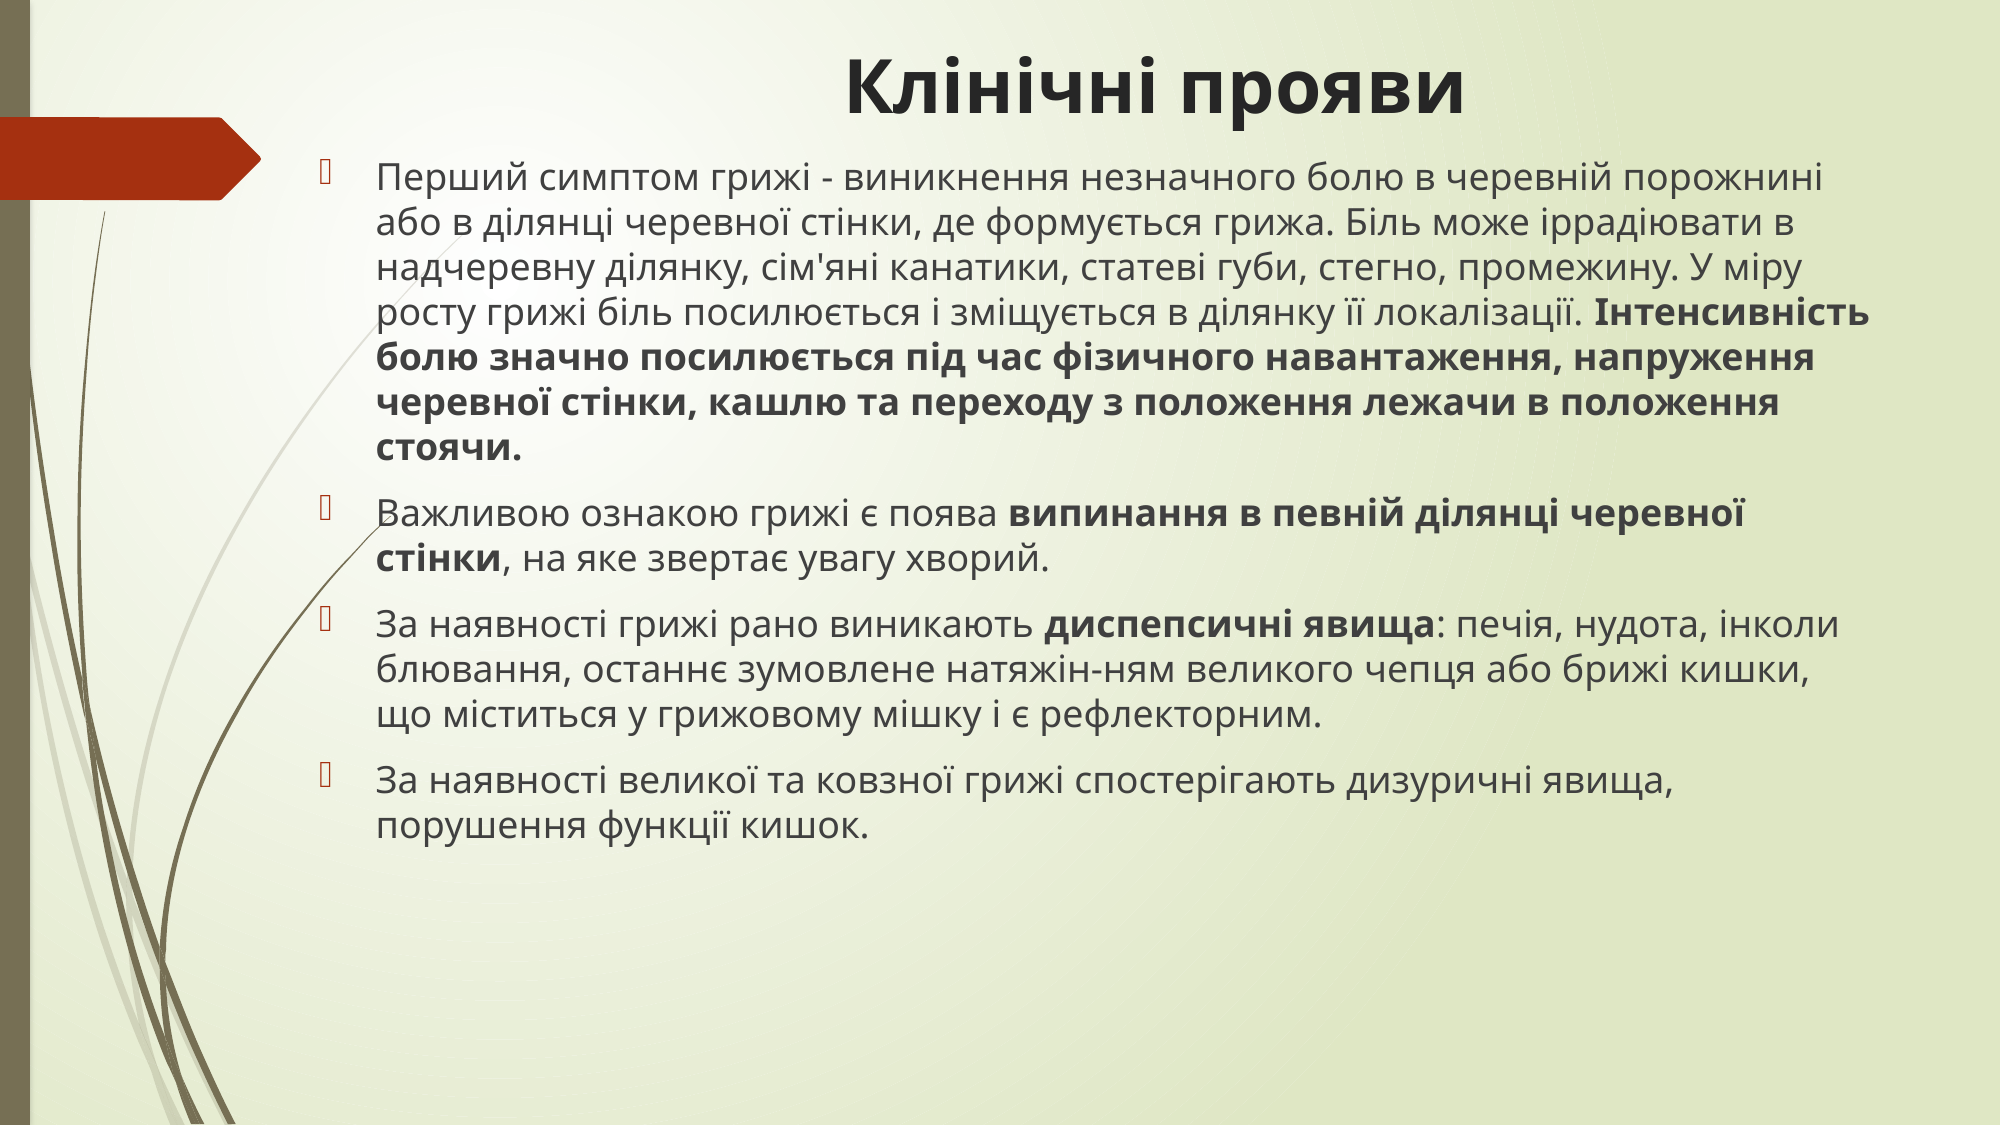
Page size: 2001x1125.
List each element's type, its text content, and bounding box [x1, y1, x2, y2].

title Клінічні прояви [424, 30, 1887, 145]
list Перший симптом грижі - виникнення незначного болю в черевній порожнині або в ділянці черевної стінки, де формується грижа. Біль може іррадіювати в надчеревну ділянку, сім'яні канатики, статеві губи, стегно, промежину. У міру росту грижі біль посилюється і зміщується в ділянку її локалізації. Інтенсивність болю значно посилюється під час фізичного навантаження, напруження черевної стінки, кашлю та переходу з положення лежачи в положення стоячи. Важливою ознакою грижі є поява випинання в певній ділянці черевної стінки, на яке звертає увагу хворий. За наявності грижі рано виникають дис­пепсичні явища: печія, нудота, інколи блювання, останнє зумовлене натяжін-ням великого чепця або брижі кишки, що міститься у грижовому мішку і є рефлекторним. За наявності великої та ковзної грижі спостерігають дизуричні явища, порушення функції кишок. [304, 145, 1888, 1074]
